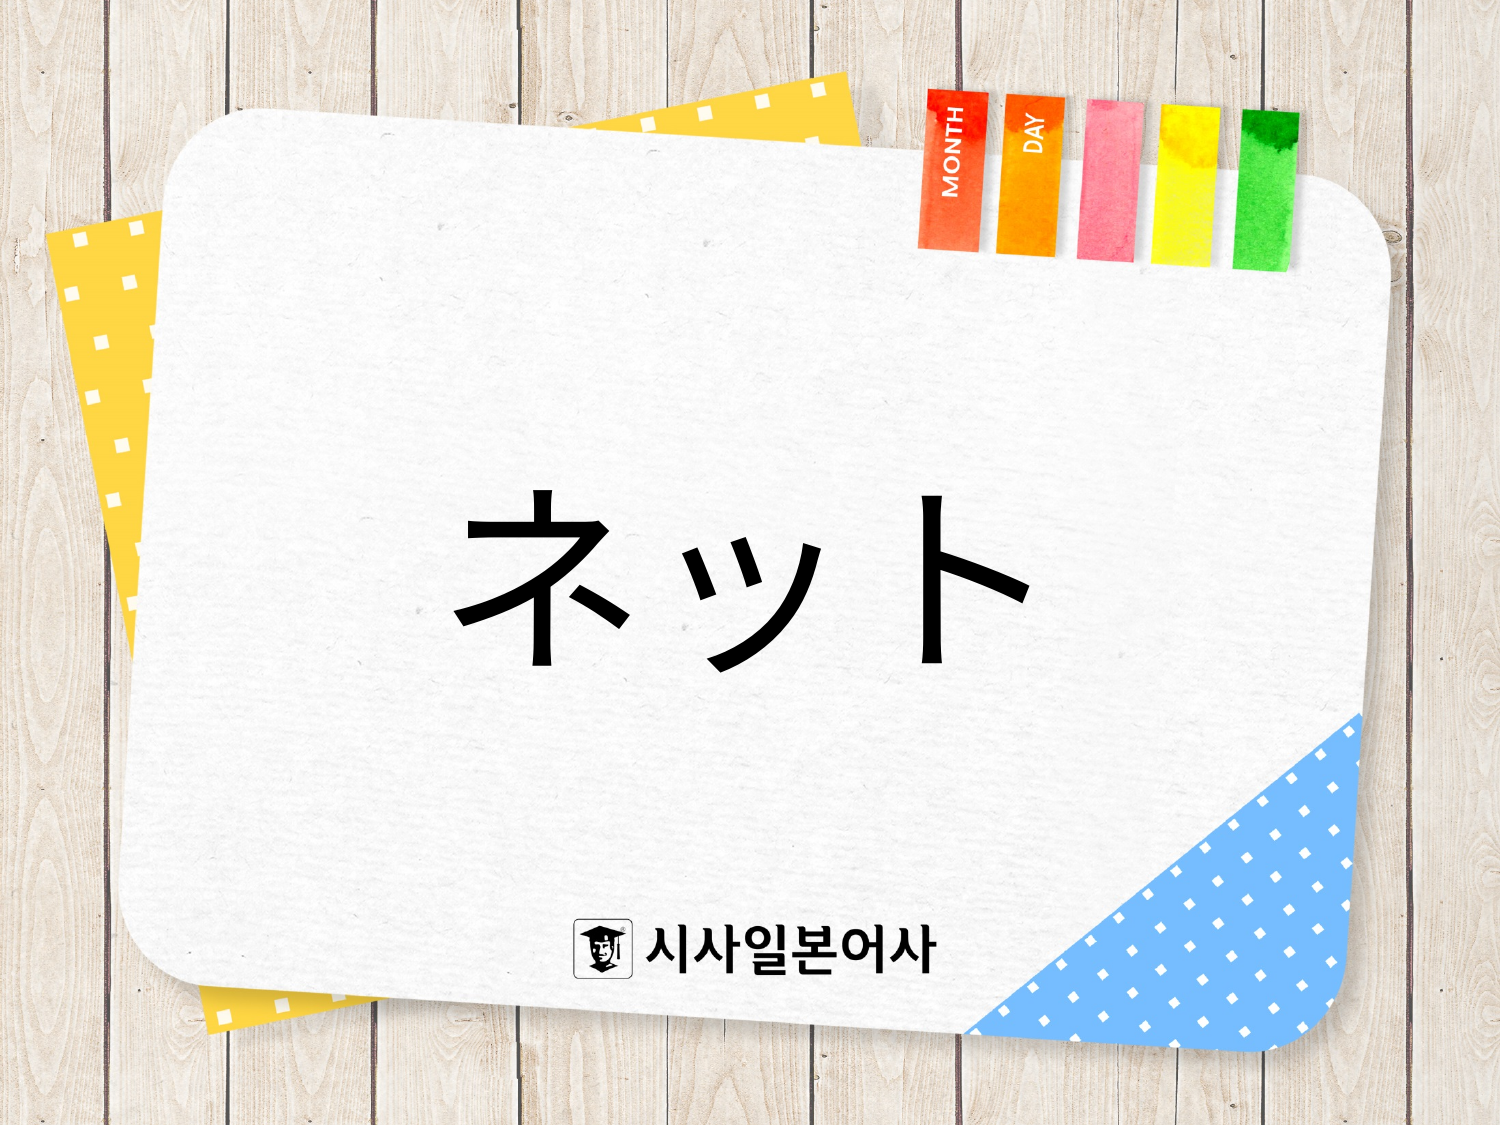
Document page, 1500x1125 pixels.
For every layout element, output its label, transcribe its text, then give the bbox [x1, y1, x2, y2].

title ネット [75, 338, 1425, 811]
picture [0, 0, 1500, 1125]
